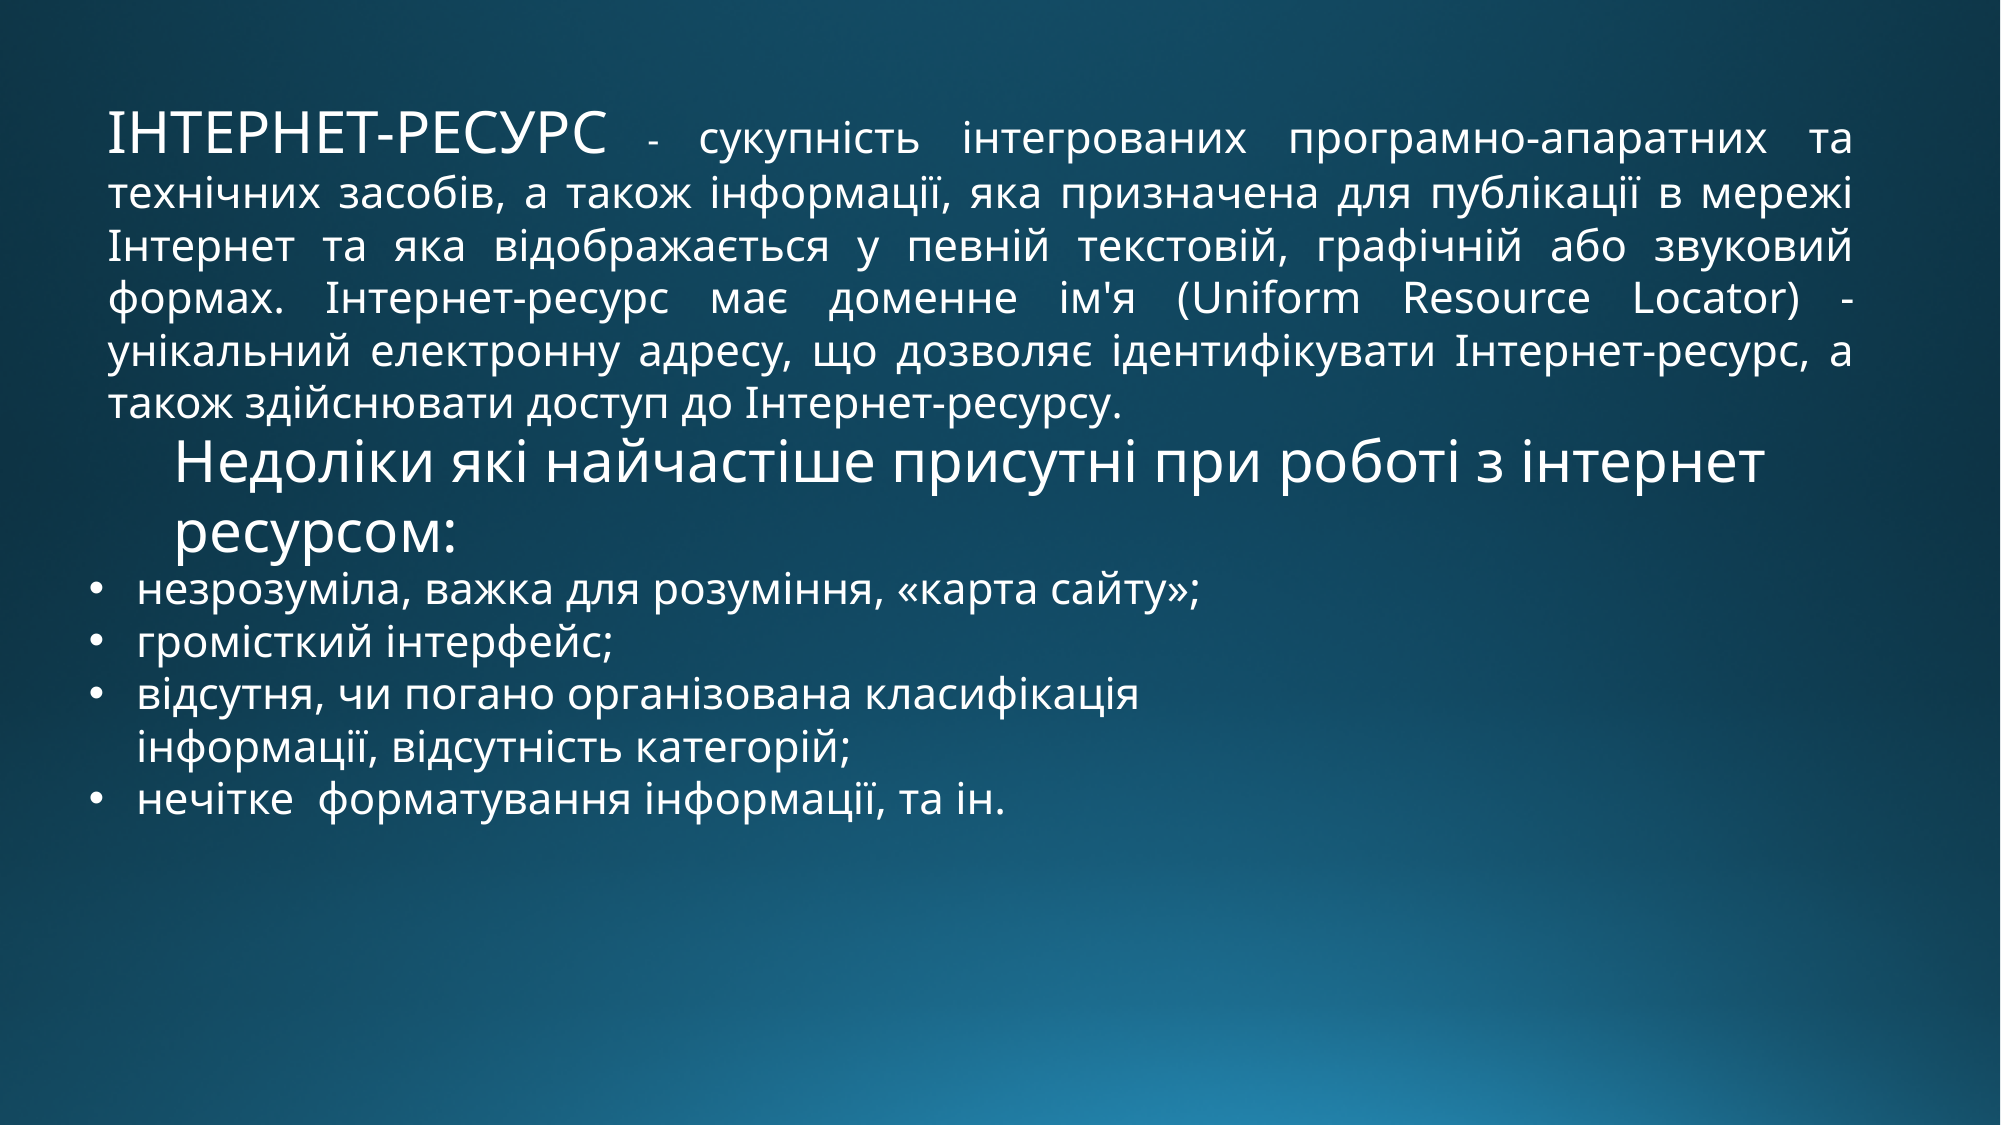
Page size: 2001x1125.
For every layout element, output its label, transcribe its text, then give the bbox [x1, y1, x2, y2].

text_box Недоліки які найчастіше присутні при роботі з інтернет ресурсом: [159, 416, 1890, 572]
picture [0, 0, 2001, 1125]
text_box незрозуміла, важка для розуміння, «карта сайту»; громісткий інтерфейс; відсутня, чи погано організована класифікація інформації, відсутність категорій; нечітке форматування інформації, та ін. [74, 553, 1259, 876]
text_box ІНТЕРНЕТ-РЕСУРС - сукупність інтегрованих програмно-апаратних та технічних засобів, а також інформації, яка призначена для публікації в мережі Інтернет та яка відображається у певній текстовій, графічній або звуковий формах. Інтернет-ресурс має доменне ім'я (Uniform Resource Locator) - унікальний електронну адресу, що дозволяє ідентифікувати Інтернет-ресурс, а також здійснювати доступ до Інтернет-ресурсу. [92, 87, 1870, 435]
